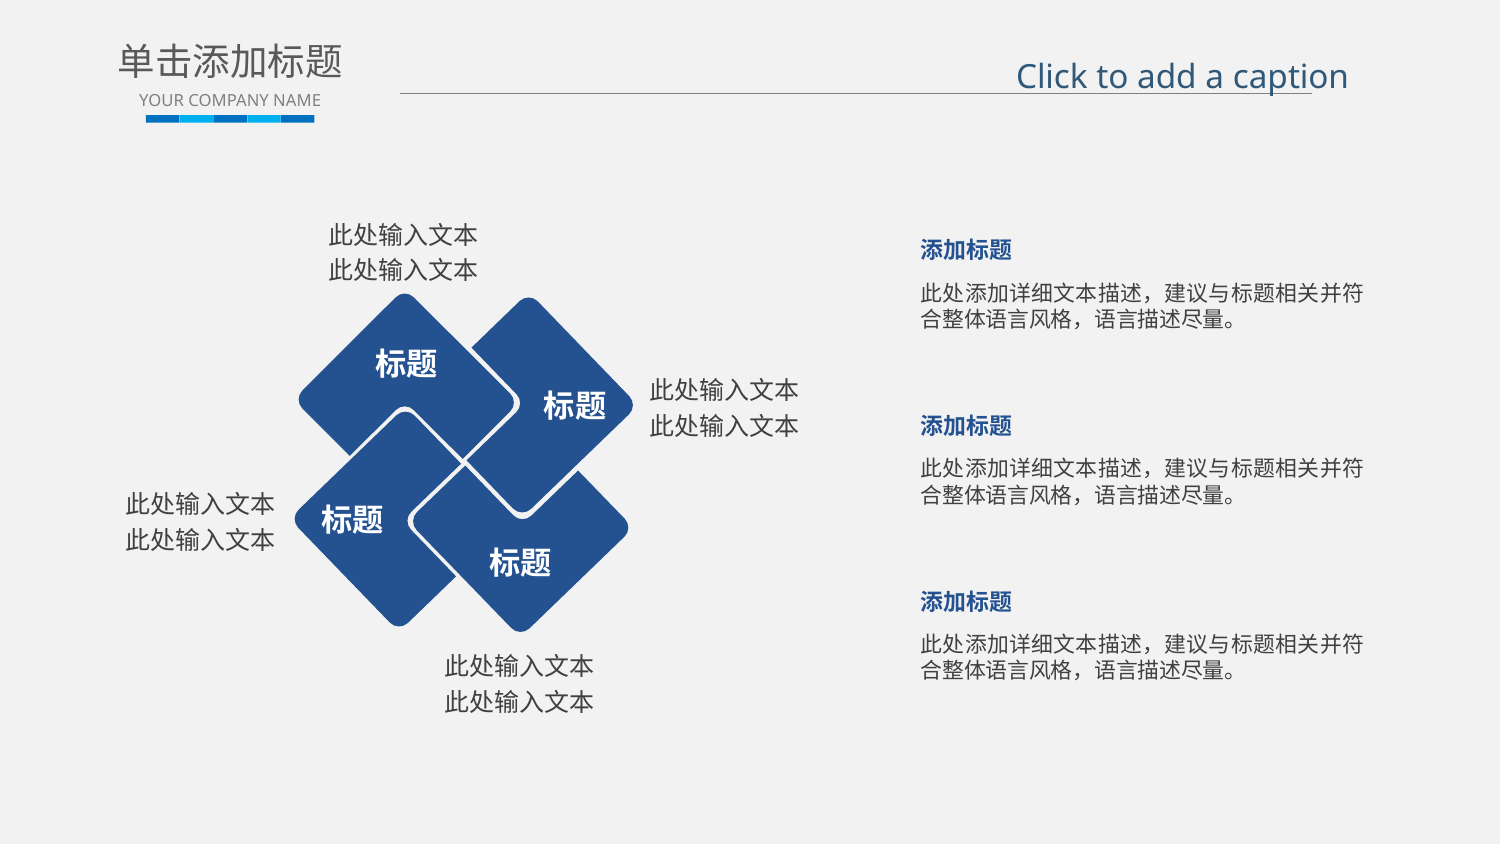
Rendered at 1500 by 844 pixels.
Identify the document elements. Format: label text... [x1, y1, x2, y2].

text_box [905, 404, 1380, 519]
text_box 标题 [298, 293, 514, 459]
text_box 标题 [466, 297, 633, 513]
text_box 此处输入文本 此处输入文本 [64, 481, 287, 556]
text_box 标题 [413, 465, 629, 632]
text_box 标题 [294, 411, 462, 627]
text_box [905, 228, 1380, 343]
text_box 此处输入文本 此处输入文本 [292, 211, 516, 287]
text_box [85, 32, 375, 123]
text_box 此处输入文本 此处输入文本 [408, 643, 631, 718]
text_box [905, 580, 1380, 695]
text_box 此处输入文本 此处输入文本 [638, 367, 861, 443]
text_box Click to add a caption [1000, 46, 1425, 103]
